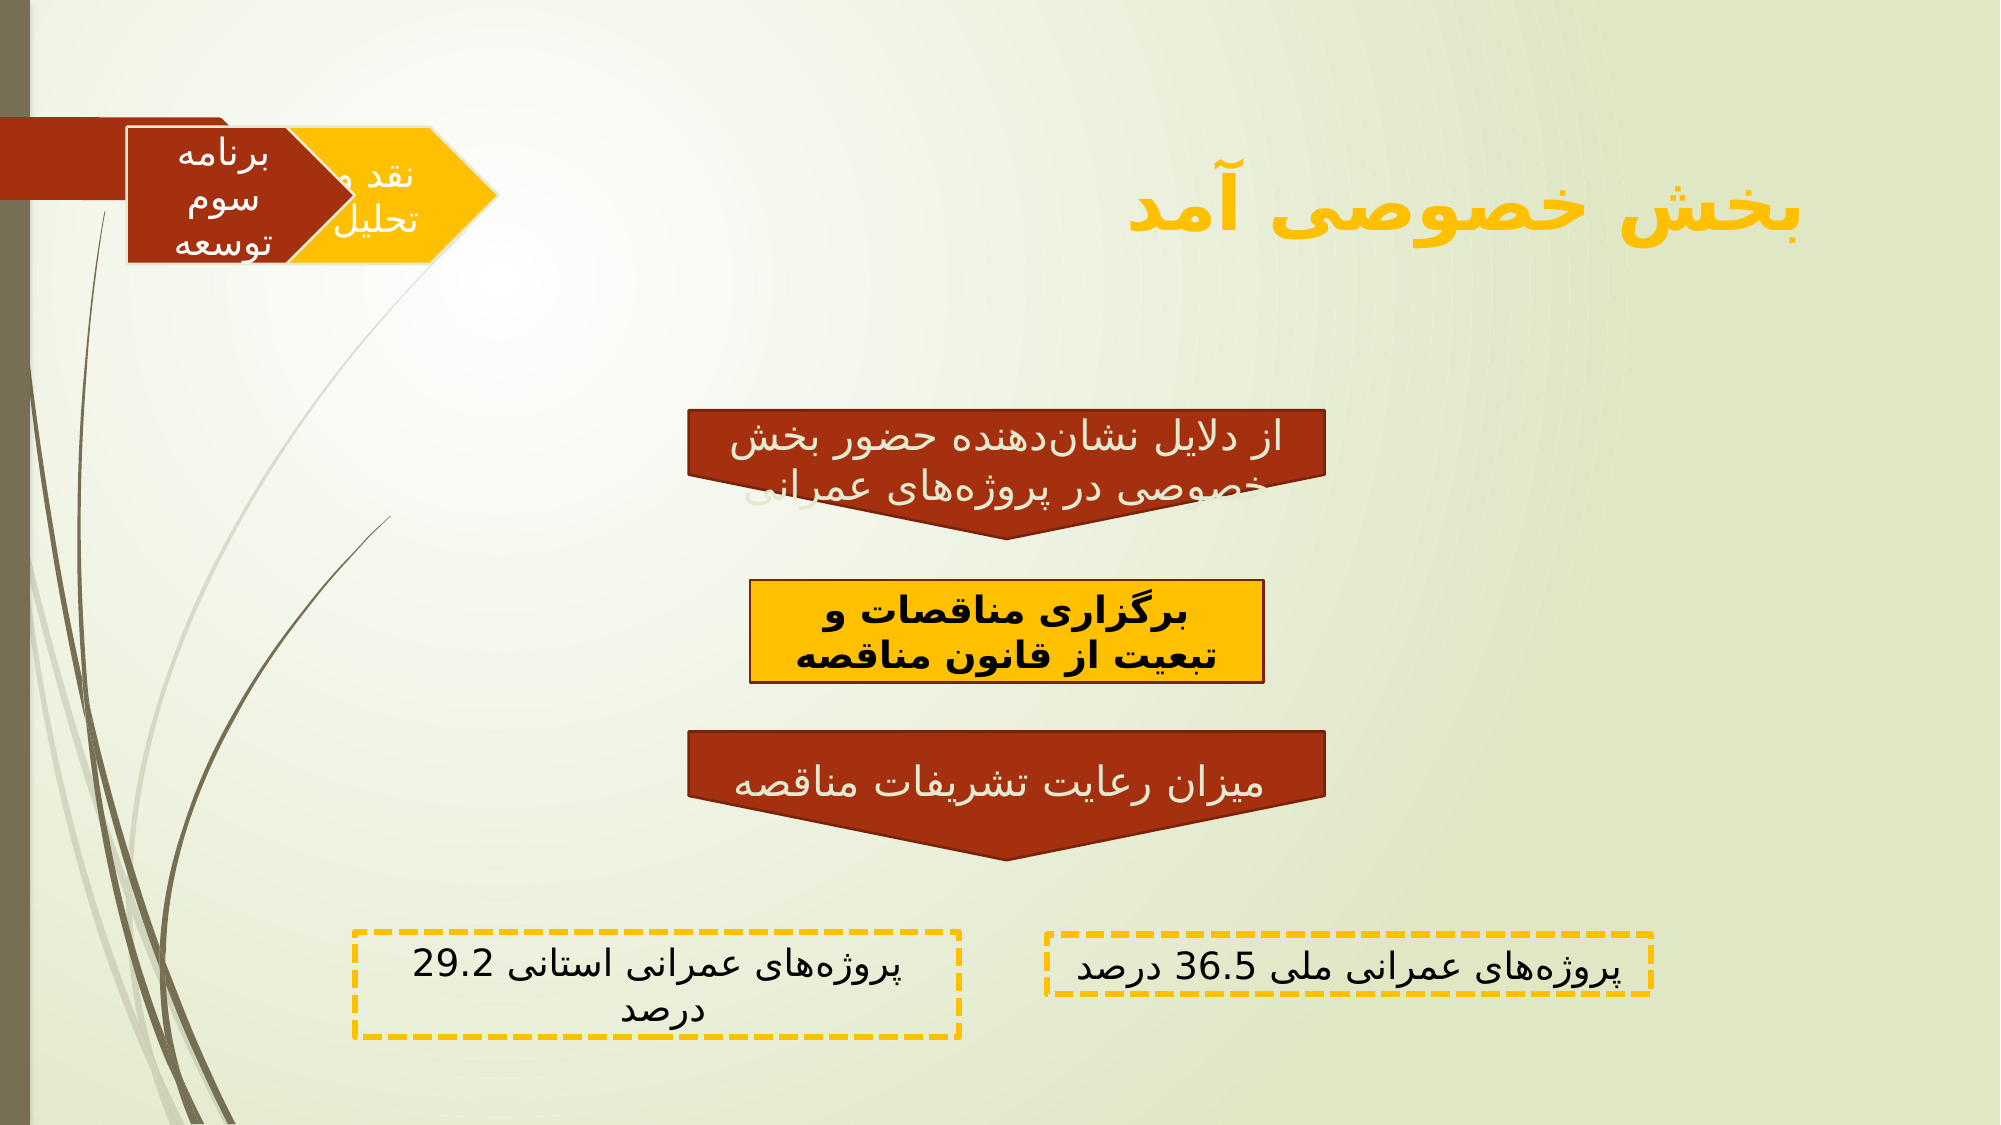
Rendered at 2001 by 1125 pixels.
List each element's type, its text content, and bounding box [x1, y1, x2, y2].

text_box برنامه سوم توسعه [125, 125, 356, 266]
text_box میزان رعایت تشریفات مناقصه [687, 730, 1326, 862]
text_box پروژه‌های عمرانی استانی 29.2 درصد [354, 932, 960, 1037]
text_box پروژه‌های عمرانی ملی 36.5 درصد [1046, 934, 1651, 995]
text_box از دلایل نشان‌دهنده حضور بخش خصوصی در پروژه‌های عمرانی [687, 408, 1326, 541]
text_box بخش خصوصی آمد [498, 147, 1822, 253]
text_box نقد و تحلیل [287, 125, 500, 266]
text_box برگزاری مناقصات و تبعیت از قانون مناقصه [749, 579, 1265, 684]
